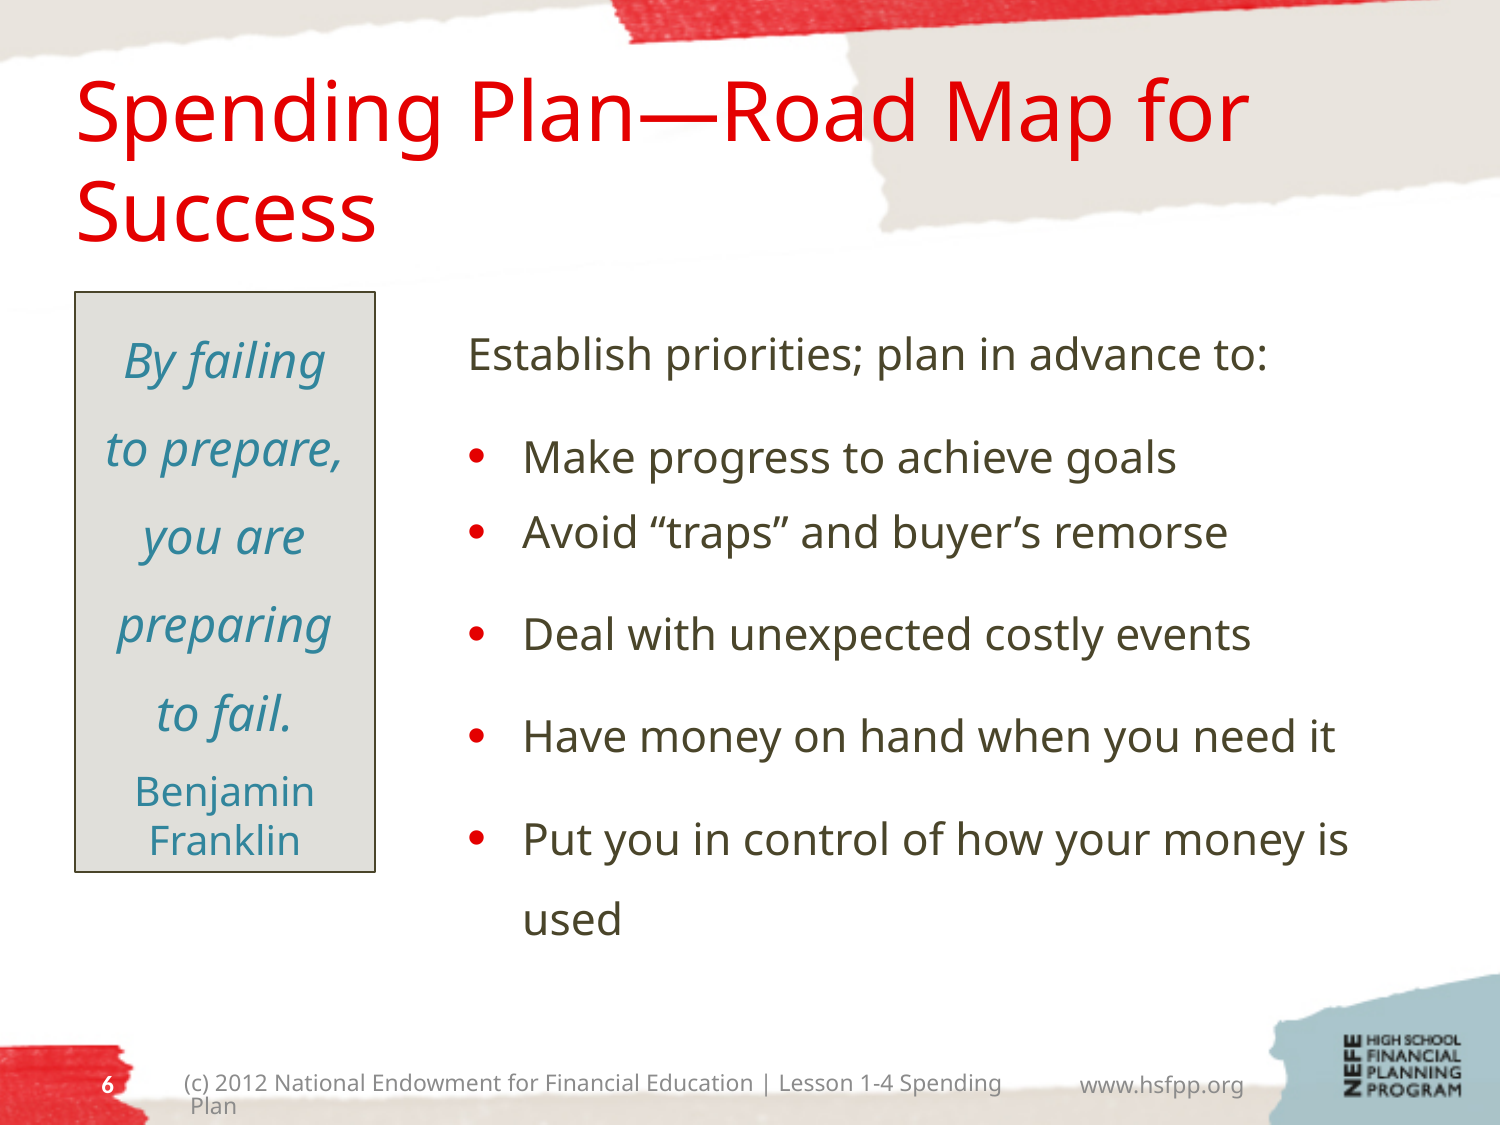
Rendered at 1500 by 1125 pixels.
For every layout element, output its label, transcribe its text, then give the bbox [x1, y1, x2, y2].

list By failing to prepare, you are preparing to fail. Benjamin Franklin [75, 292, 375, 872]
slide_number 5 [75, 1042, 141, 1125]
title Spending Plan—Road Map for Success [75, 78, 1444, 238]
footer (c) 2012 National Endowment for Financial Education | Lesson 1-4 Spending Plan [169, 1042, 1024, 1125]
picture [0, 0, 1500, 1125]
slide_number www.hsfpp.org [1024, 1042, 1260, 1125]
text_box Establish priorities; plan in advance to: Make progress to achieve goals Avoid “traps” and buyer’s remorse Deal with unexpected costly events Have money on hand when you need it Put you in control of how your money is used [452, 292, 1444, 957]
